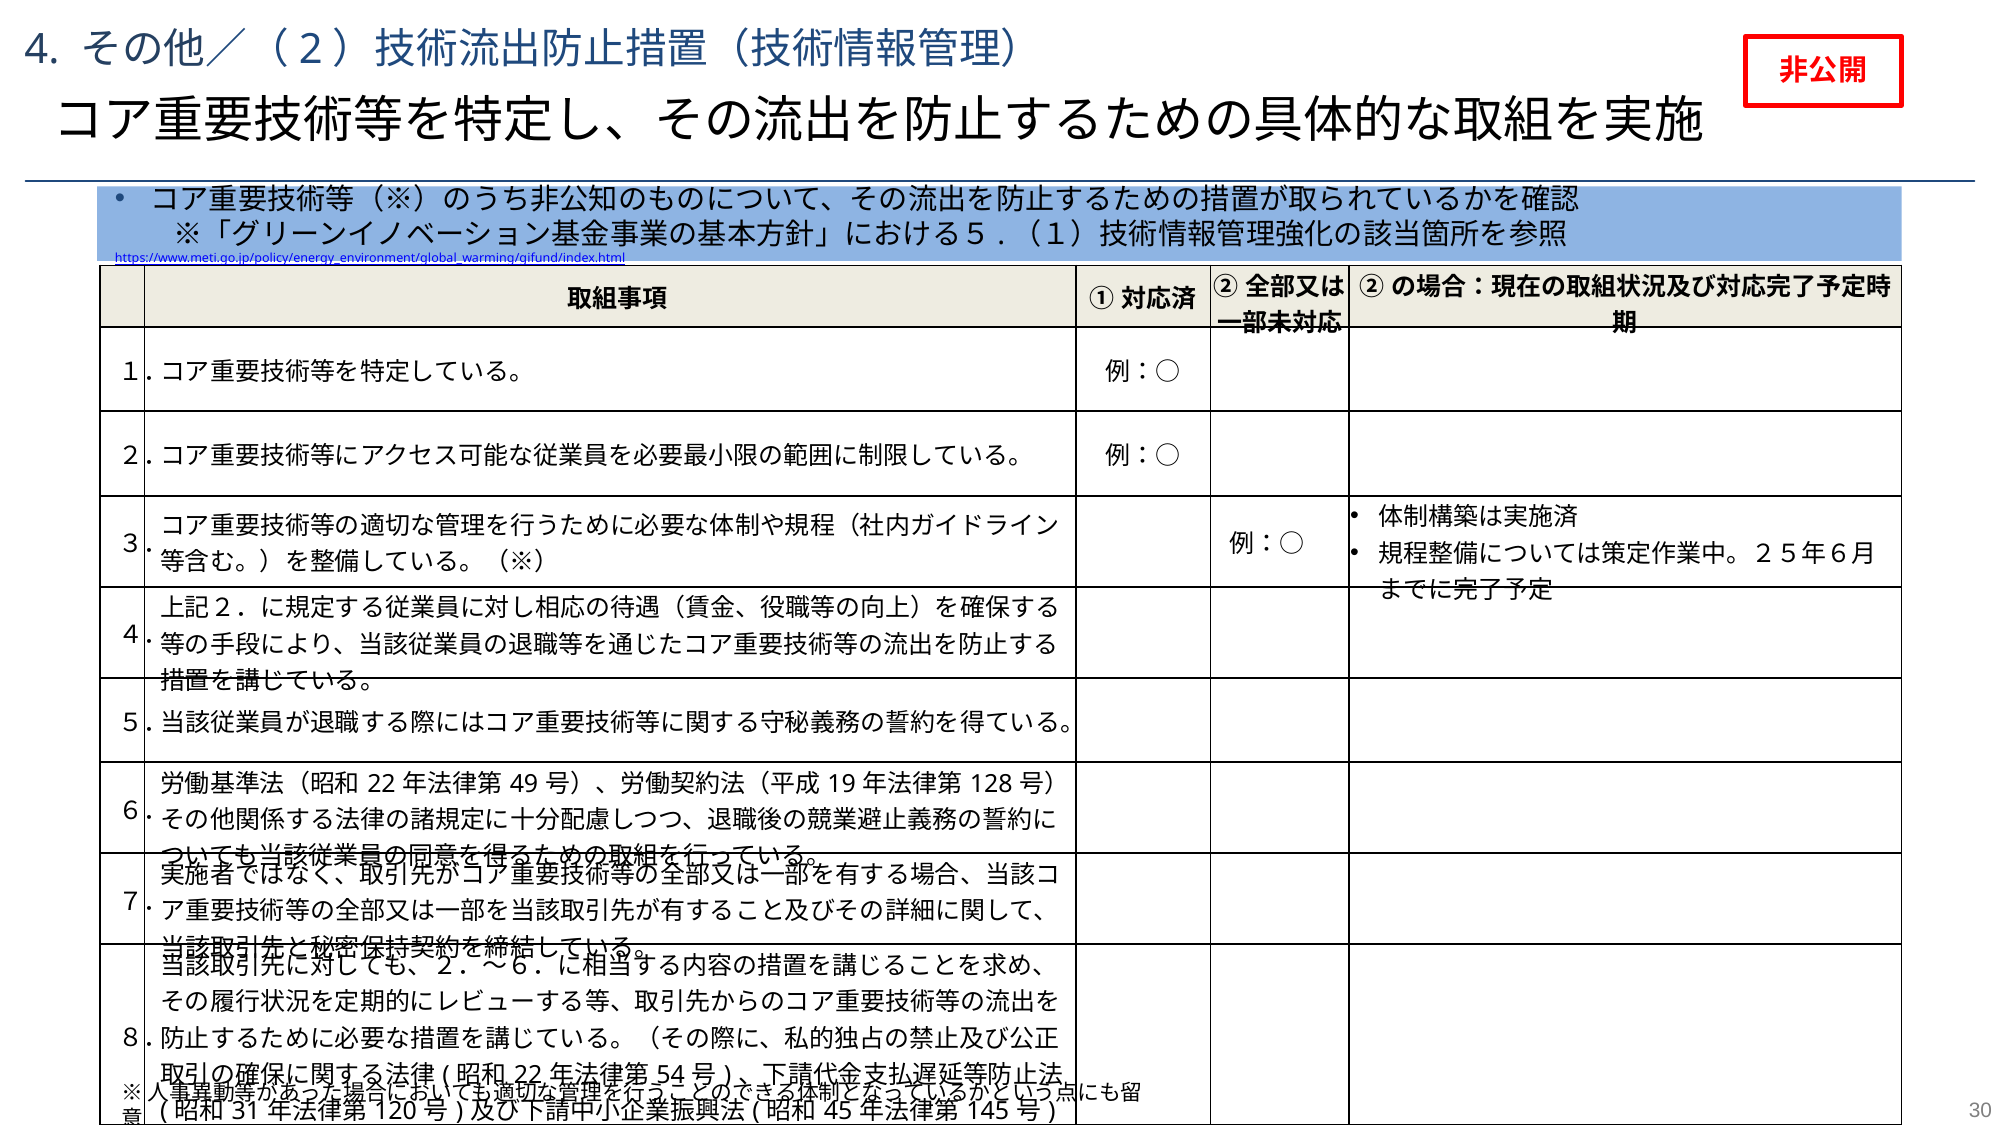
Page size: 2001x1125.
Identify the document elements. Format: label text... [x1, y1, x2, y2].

table_cell [1350, 945, 1901, 1124]
text_box コア重要技術等を特定し、その流出を防止するための具体的な取組を実施 [53, 94, 1899, 149]
table_cell [1211, 328, 1348, 410]
table_cell ６． [101, 763, 144, 852]
table_cell 例：○ [1077, 412, 1210, 495]
table_cell [1350, 412, 1901, 495]
table_cell コア重要技術等にアクセス可能な従業員を必要最小限の範囲に制限している。 [145, 412, 1075, 495]
table_cell [1077, 945, 1210, 1124]
table_header ①対応済 [1077, 266, 1210, 326]
table_cell 当該取引先に対しても、２．～６．に相当する内容の措置を講じることを求め、その履行状況を定期的にレビューする等、取引先からのコア重要技術等の流出を防止するために必要な措置を講じている。（その際に、私的独占の禁止及び公正取引の確保に関する法律(昭和22年法律第54号)、下請代金支払遅延等防止法(昭和31年法律第120号)及び下請中小企業振興法(昭和45年法律第145号)の諸規定に十分配慮している。） [145, 945, 1075, 1084]
table_cell ５． [101, 679, 144, 761]
table_cell コア重要技術等の適切な管理を行うために必要な体制や規程（社内ガイドライン等含む。）を整備している。（※） [145, 497, 1075, 586]
table_cell [1211, 854, 1348, 943]
text_box コア重要技術等（※）のうち非公知のものについて、その流出を防止するための措置が取られているかを確認 ※「グリーンイノベーション基金事業の基本方針」における５.（１）技術情報管理強化の該当箇所を参照 https://www.meti.go.jp/policy/energy_environment/global_warming/gifund/index.html [97, 186, 1902, 261]
table_cell [1211, 763, 1348, 852]
table_cell [1077, 679, 1210, 761]
table_cell [1211, 412, 1348, 495]
text_box 4. その他／（2）技術流出防止措置（技術情報管理） [24, 28, 1818, 74]
table_cell [1211, 945, 1348, 1124]
table_cell [1350, 328, 1901, 410]
table_cell [1350, 763, 1901, 852]
table_cell [1350, 854, 1901, 943]
table_cell ７． [101, 854, 144, 943]
table_cell 労働基準法（昭和22年法律第49号）、労働契約法（平成19年法律第128号）その他関係する法律の諸規定に十分配慮しつつ、退職後の競業避止義務の誓約についても当該従業員の同意を得るための取組を行っている。 [145, 763, 1075, 852]
table_cell 例：○ [1211, 497, 1348, 586]
table_header [101, 266, 144, 326]
table_cell ８． [101, 945, 144, 1124]
table_header 取組事項 [145, 266, 1075, 326]
table_cell [1077, 854, 1210, 943]
table_cell [1350, 679, 1901, 761]
table_cell コア重要技術等を特定している。 [145, 328, 1075, 410]
table_cell 体制構築は実施済 規程整備については策定作業中。２５年６月までに完了予定 [1350, 497, 1901, 586]
table_cell [1077, 588, 1210, 677]
table_cell １． [101, 328, 144, 410]
table_cell [1211, 679, 1348, 761]
table_cell ２． [101, 412, 144, 495]
table_cell 上記２．に規定する従業員に対し相応の待遇（賃金、役職等の向上）を確保する等の手段により、当該従業員の退職等を通じたコア重要技術等の流出を防止する措置を講じている。 [145, 588, 1075, 677]
table_header ②の場合：現在の取組状況及び対応完了予定時期 [1350, 266, 1901, 326]
table_header ②全部又は一部未対応 [1211, 266, 1348, 326]
table_cell 例：○ [1077, 328, 1210, 410]
table_cell [1211, 588, 1348, 677]
table_cell 実施者ではなく、取引先がコア重要技術等の全部又は一部を有する場合、当該コア重要技術等の全部又は一部を当該取引先が有すること及びその詳細に関して、当該取引先と秘密保持契約を締結している。 [145, 854, 1075, 943]
table_cell ４． [101, 588, 144, 677]
table_cell [1350, 588, 1901, 677]
table_cell [1077, 497, 1210, 586]
table_cell [1077, 763, 1210, 852]
text_box 非公開 [1745, 36, 1902, 106]
table_cell 当該従業員が退職する際にはコア重要技術等に関する守秘義務の誓約を得ている。 [145, 679, 1075, 761]
table_cell ３． [101, 497, 144, 586]
text_box ※人事異動等があった場合においても適切な管理を行うことのできる体制となっているかという点にも留意 [105, 1084, 1165, 1125]
